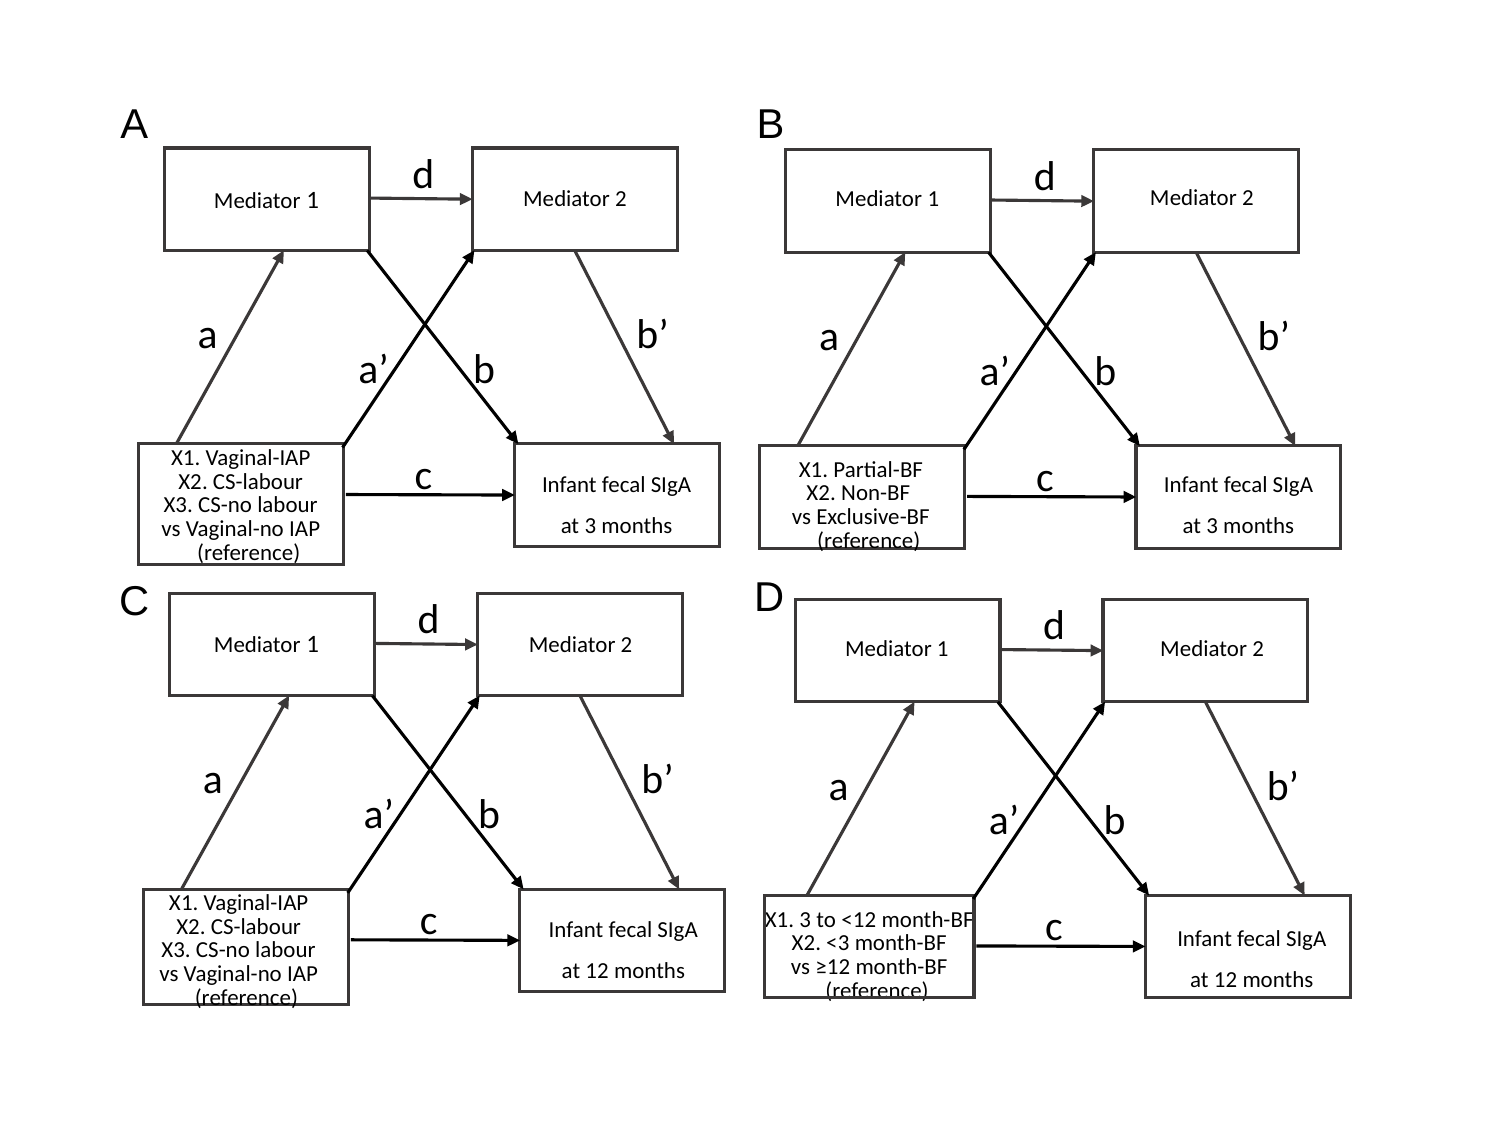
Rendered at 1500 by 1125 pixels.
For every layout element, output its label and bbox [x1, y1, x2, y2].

text_box [106, 89, 1351, 1005]
